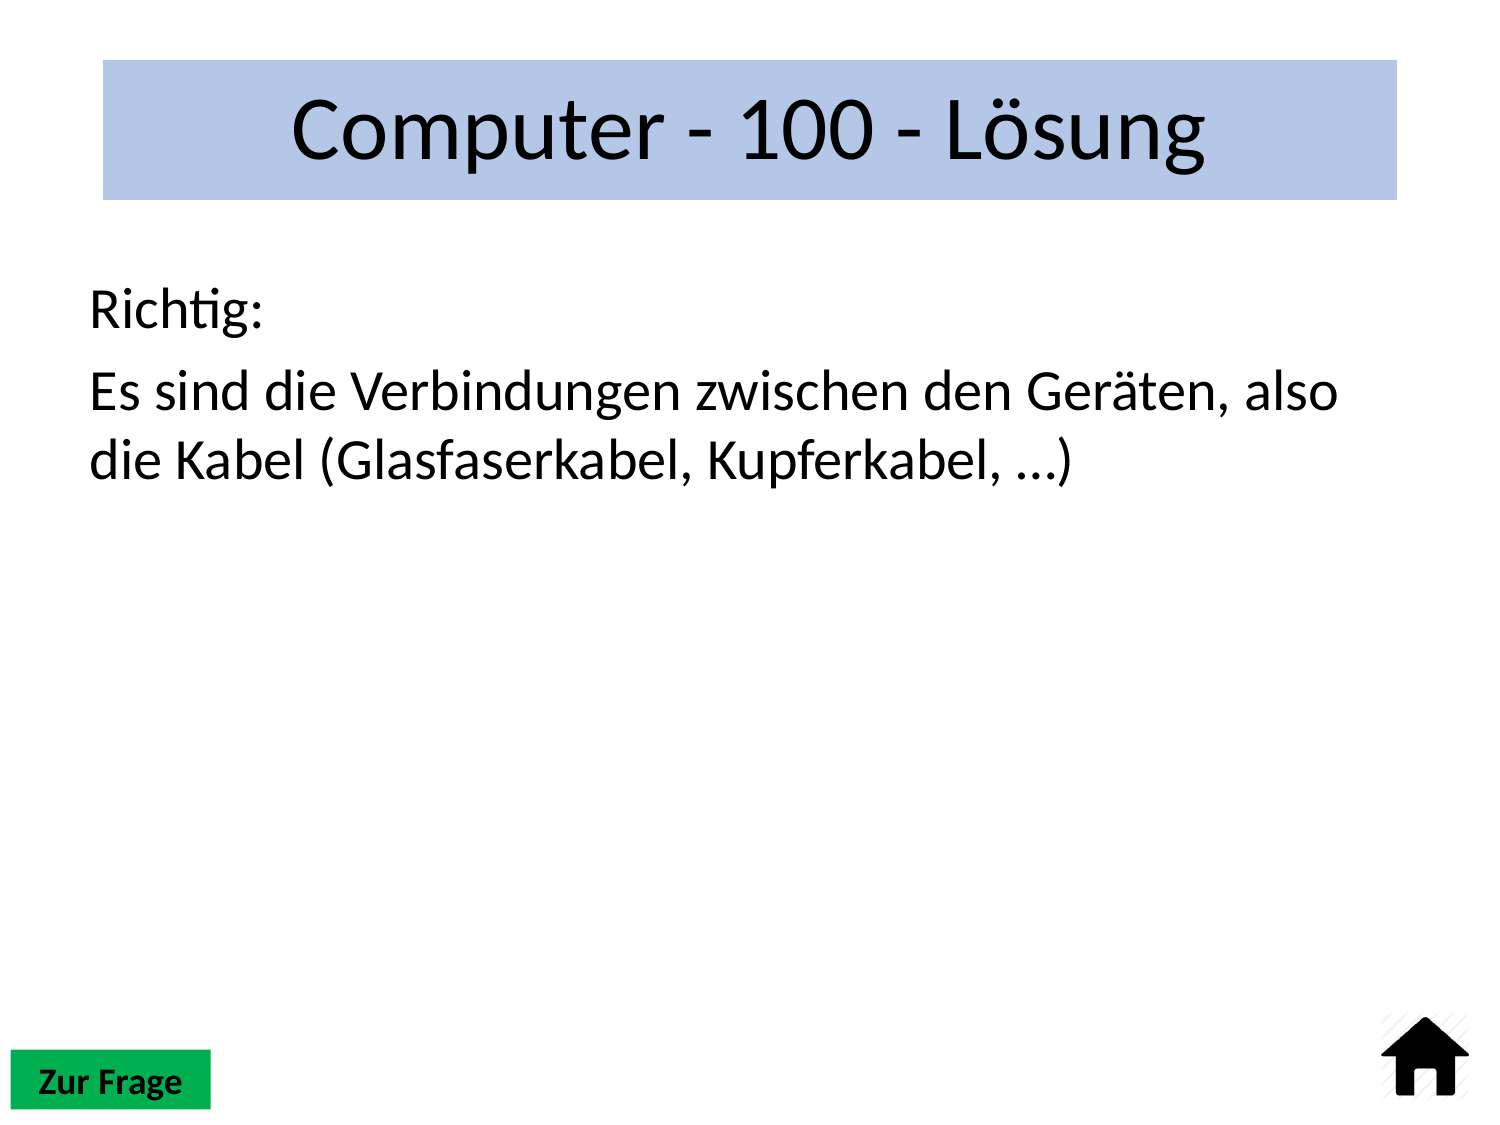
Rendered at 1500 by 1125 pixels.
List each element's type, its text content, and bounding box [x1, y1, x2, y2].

picture [1381, 1012, 1469, 1100]
title Computer - 100 - Lösung [103, 59, 1397, 200]
text_box Zur Frage [10, 1049, 211, 1110]
text_box Richtig: Es sind die Verbindungen zwischen den Geräten, also die Kabel (Glasfaserkabel, Kupferkabel, …) [74, 262, 1425, 988]
